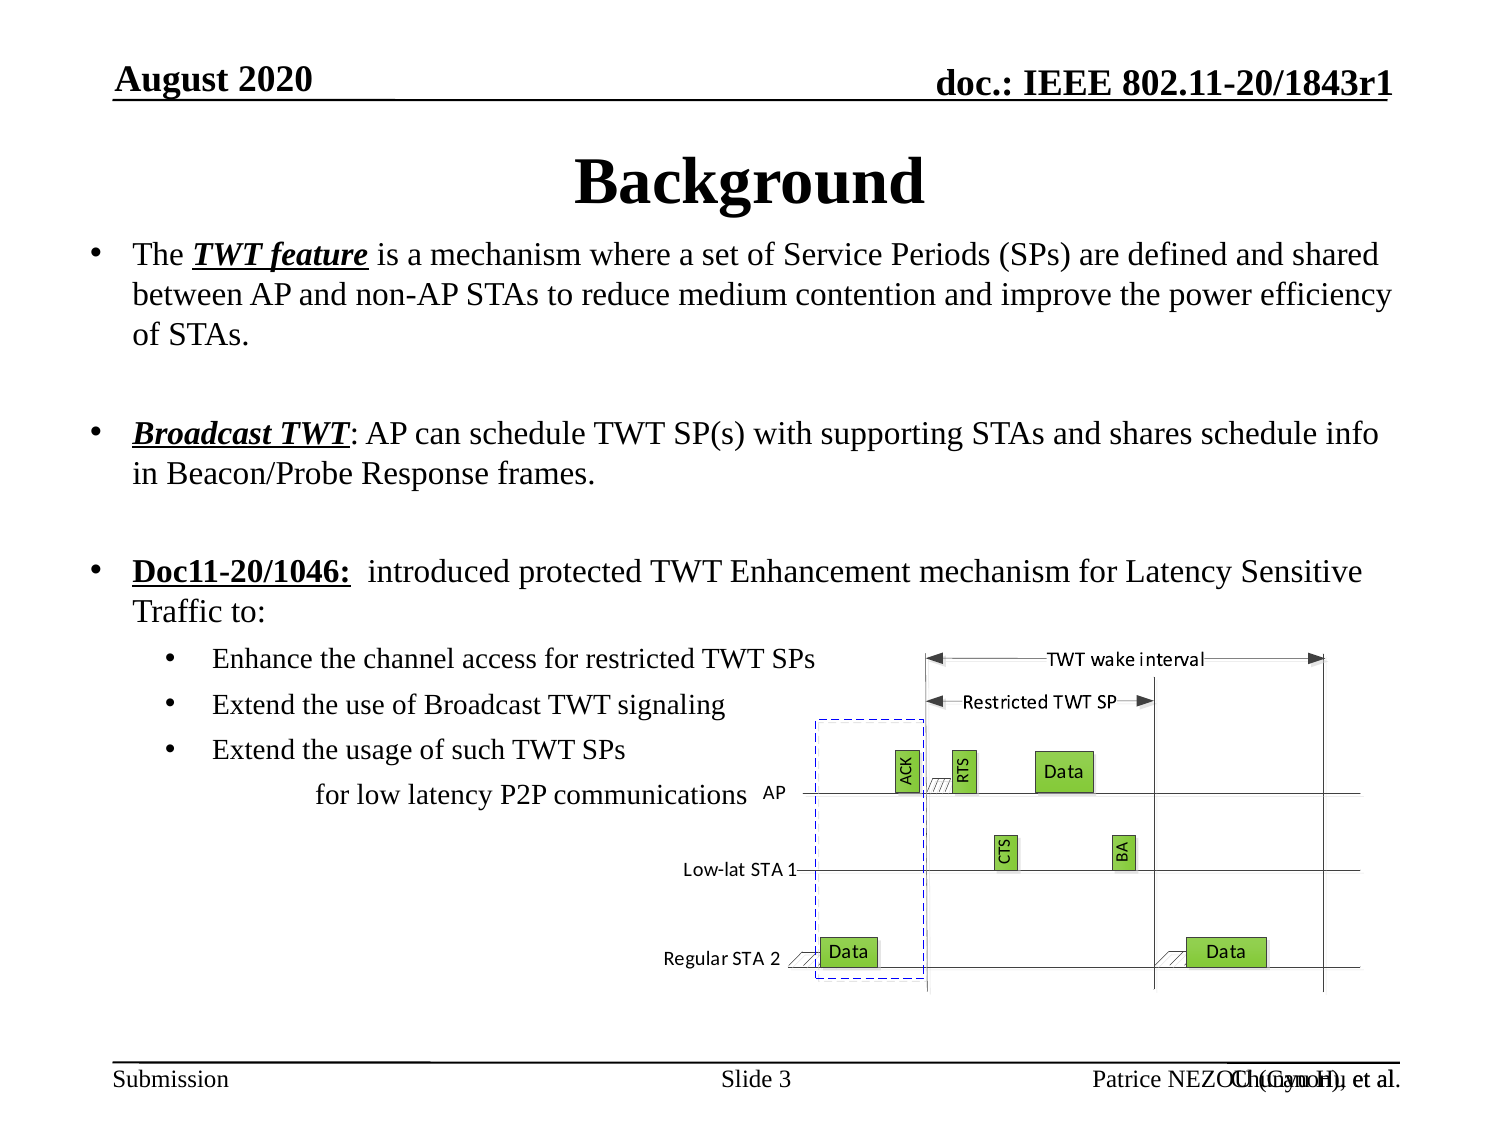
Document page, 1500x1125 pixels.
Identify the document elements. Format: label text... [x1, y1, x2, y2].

slide_number Slide 3 [712, 1061, 800, 1123]
list The TWT feature is a mechanism where a set of Service Periods (SPs) are defined and shared between AP and non-AP STAs to reduce medium contention and improve the power efficiency of STAs. Broadcast TWT: AP can schedule TWT SP(s) with supporting STAs and shares schedule info in Beacon/Probe Response frames. Doc11-20/1046: introduced protected TWT Enhancement mechanism for Latency Sensitive Traffic to: Enhance the channel access for restricted TWT SPs Extend the use of Broadcast TWT signaling Extend the usage of such TWT SPs for low latency P2P communications [74, 224, 1426, 589]
title Background [112, 112, 1388, 241]
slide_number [114, 54, 423, 100]
picture [649, 637, 1365, 996]
footer Patrice NEZOU (Canon), et al [878, 1061, 1402, 1093]
